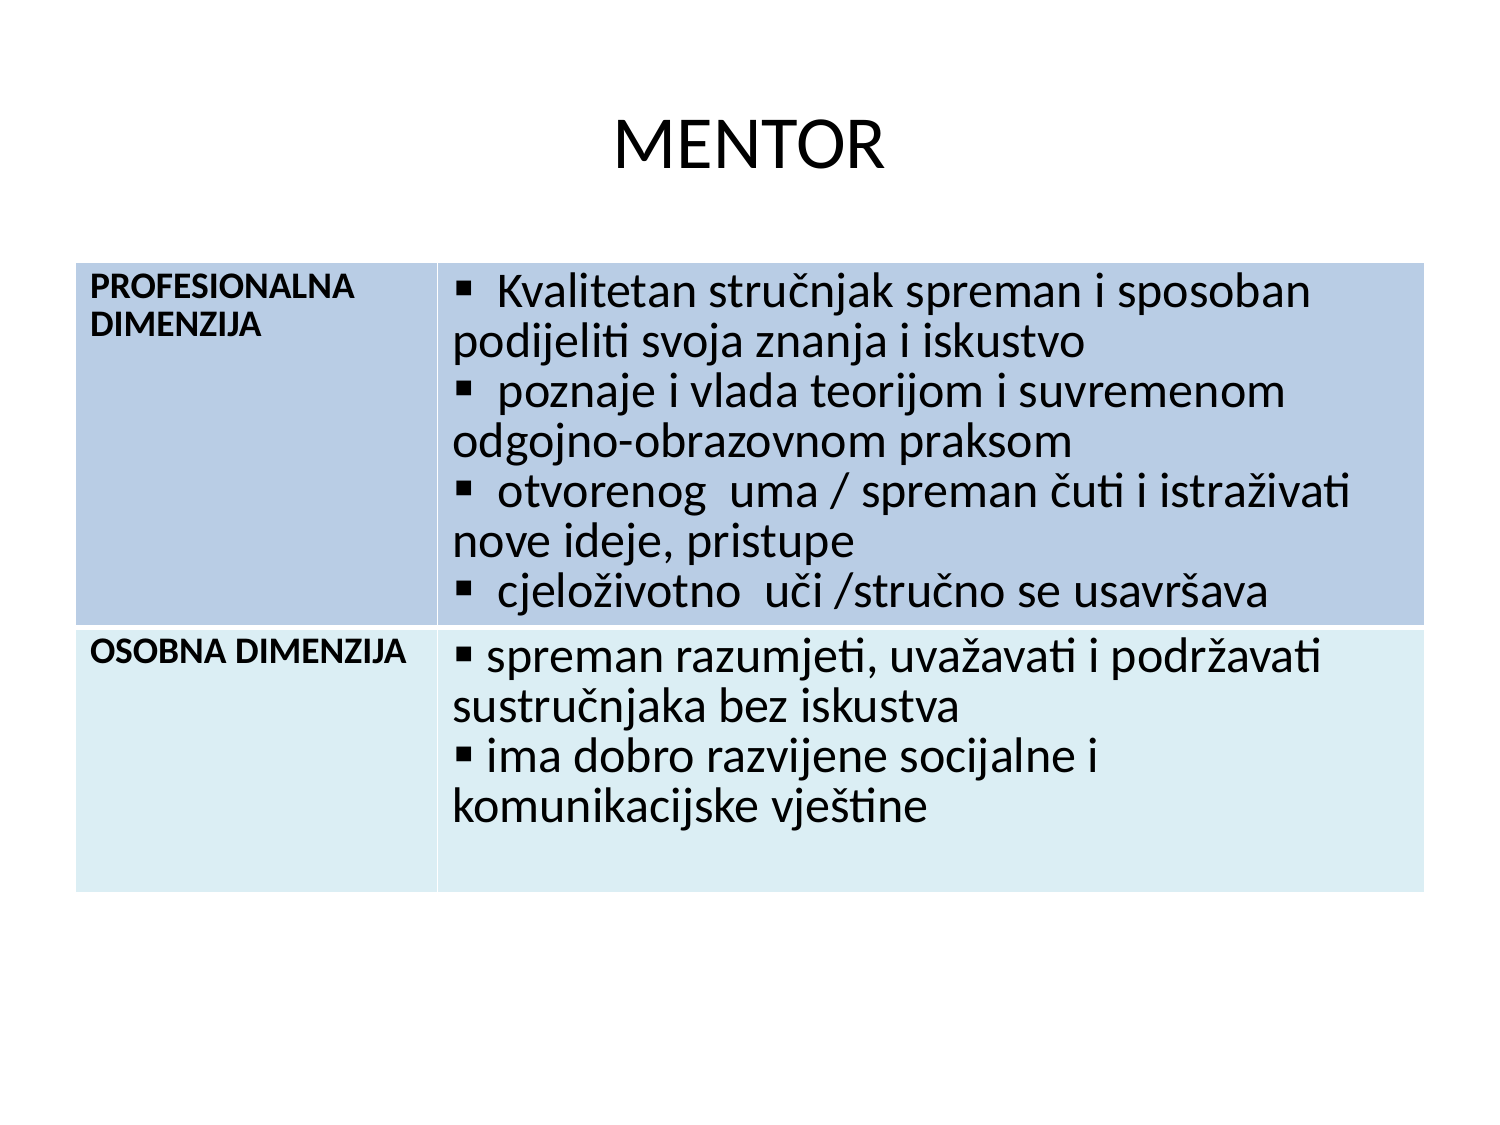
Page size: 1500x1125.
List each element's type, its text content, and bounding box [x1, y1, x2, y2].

table_header PROFESIONALNA DIMENZIJA [76, 263, 437, 625]
table_cell spreman razumjeti, uvažavati i podržavati sustručnjaka bez iskustva ima dobro razvijene socijalne i komunikacijske vještine [438, 630, 1424, 892]
title MENTOR [75, 45, 1425, 233]
table_cell OSOBNA DIMENZIJA [76, 630, 437, 892]
table_header Kvalitetan stručnjak spreman i sposoban podijeliti svoja znanja i iskustvo poznaje i vlada teorijom i suvremenom odgojno-obrazovnom praksom otvorenog uma / spreman čuti i istraživati nove ideje, pristupe cjeloživotno uči /stručno se usavršava [438, 263, 1424, 625]
